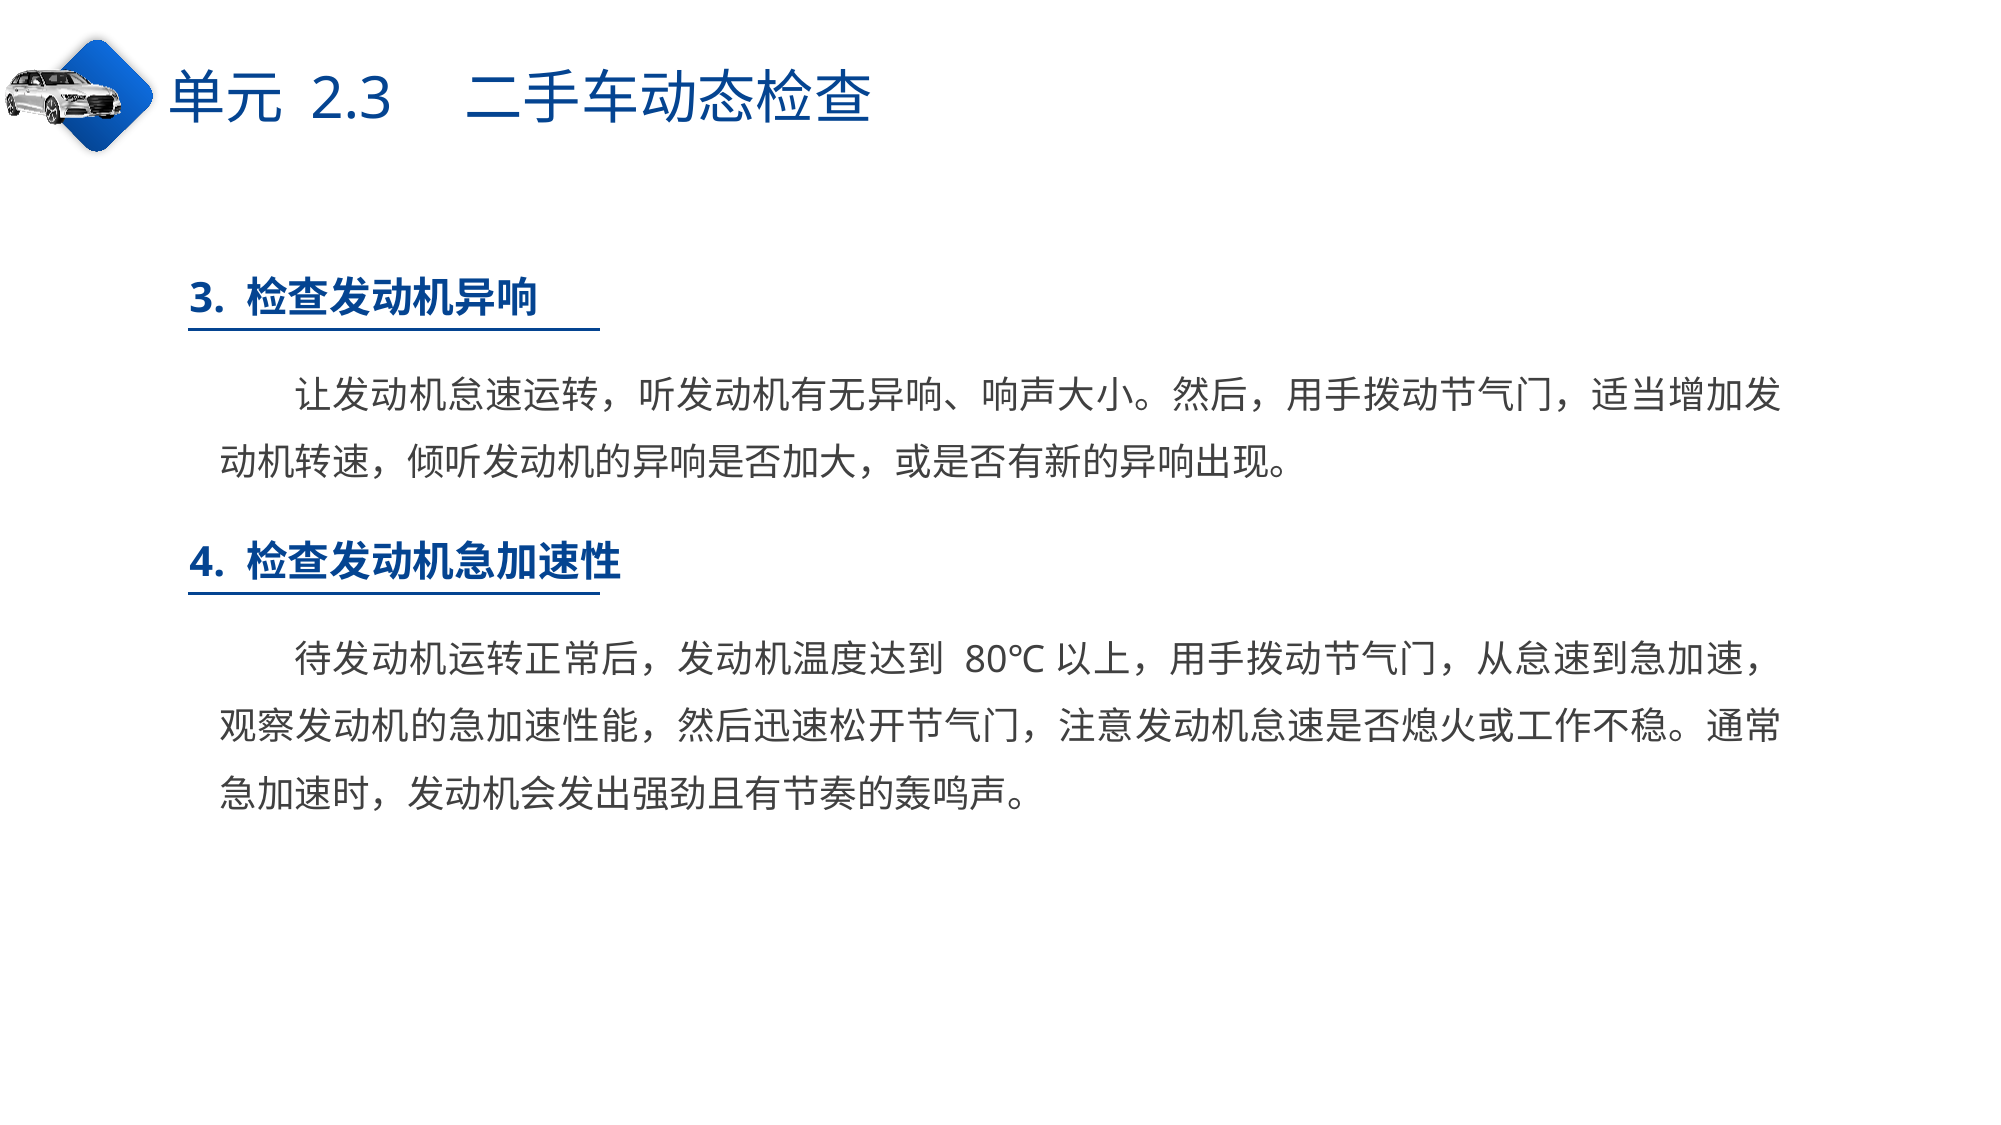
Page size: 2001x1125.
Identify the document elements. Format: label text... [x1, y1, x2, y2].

picture [0, 31, 125, 157]
text_box 待发动机运转正常后，发动机温度达到 80℃以上，用手拨动节气门，从怠速到急加速，观察发动机的急加速性能，然后迅速松开节气门，注意发动机怠速是否熄火或工作不稳。通常急加速时，发动机会发出强劲且有节奏的轰鸣声。 [204, 604, 1797, 823]
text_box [174, 527, 1330, 594]
text_box 单元 2.3 二手车动态检查 [152, 52, 888, 138]
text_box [174, 263, 1330, 330]
text_box 让发动机怠速运转，听发动机有无异响、响声大小。然后，用手拨动节气门，适当增加发动机转速，倾听发动机的异响是否加大，或是否有新的异响出现。 [204, 340, 1797, 491]
